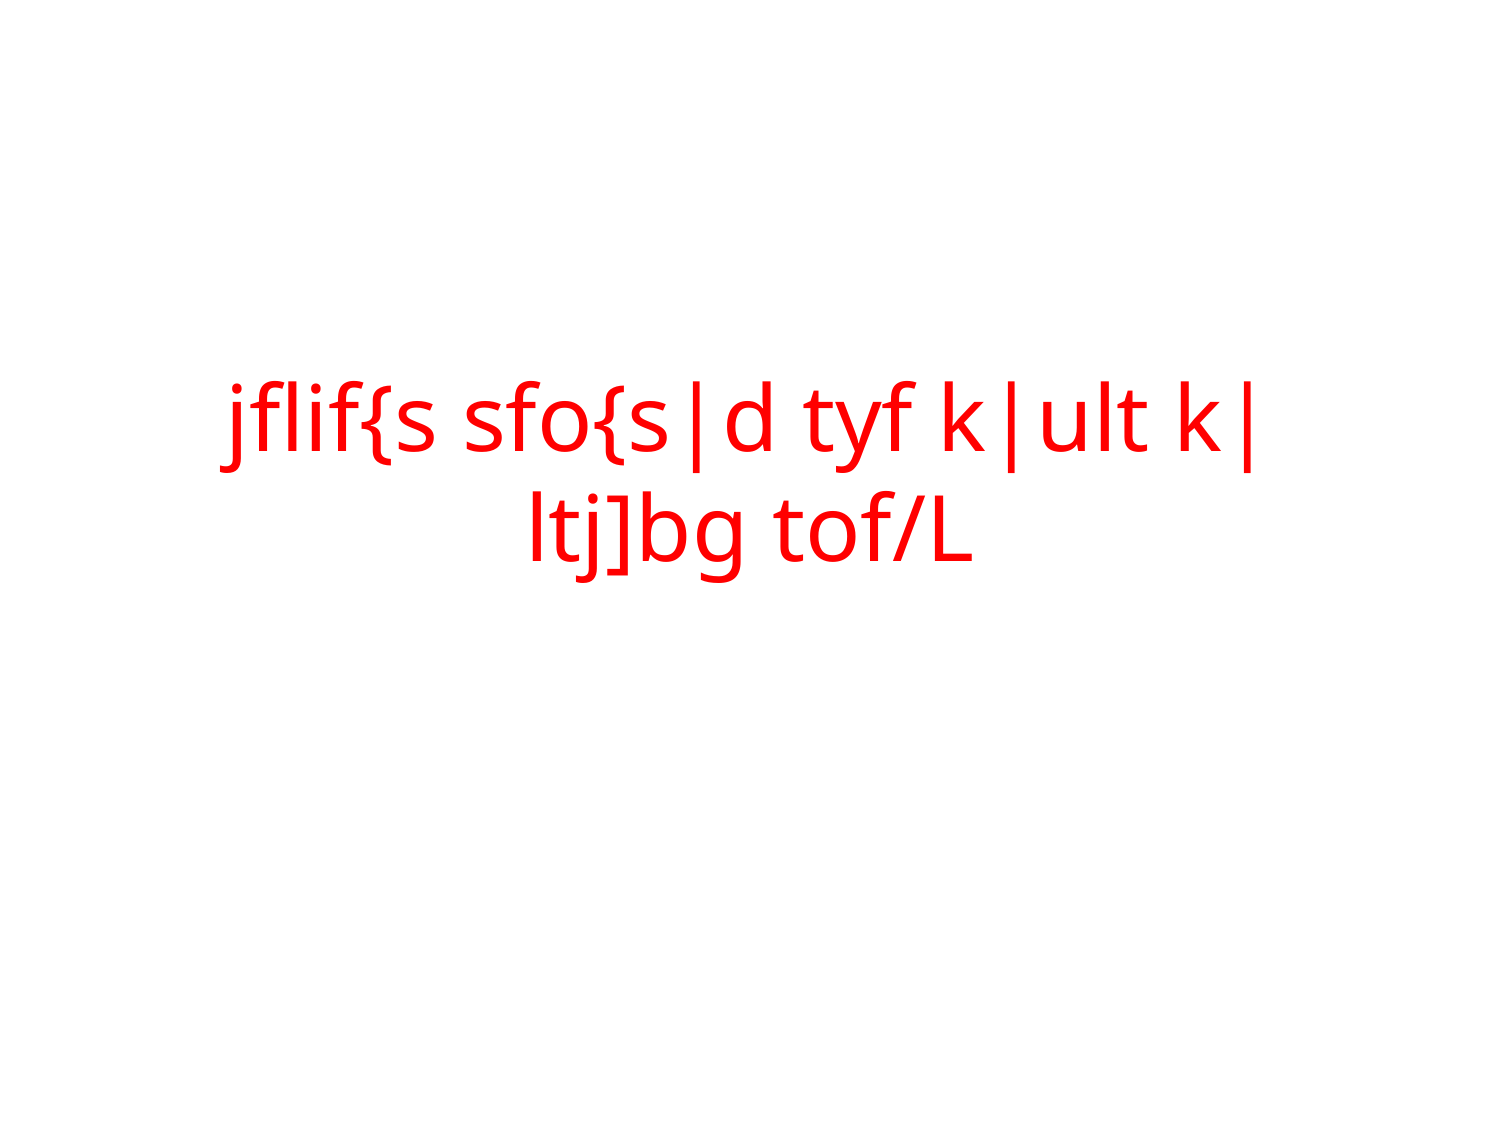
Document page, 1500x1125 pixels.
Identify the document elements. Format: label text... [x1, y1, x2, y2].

title jflif{s sfo{s|d tyf k|ult k|ltj]bg tof/L [112, 349, 1388, 591]
